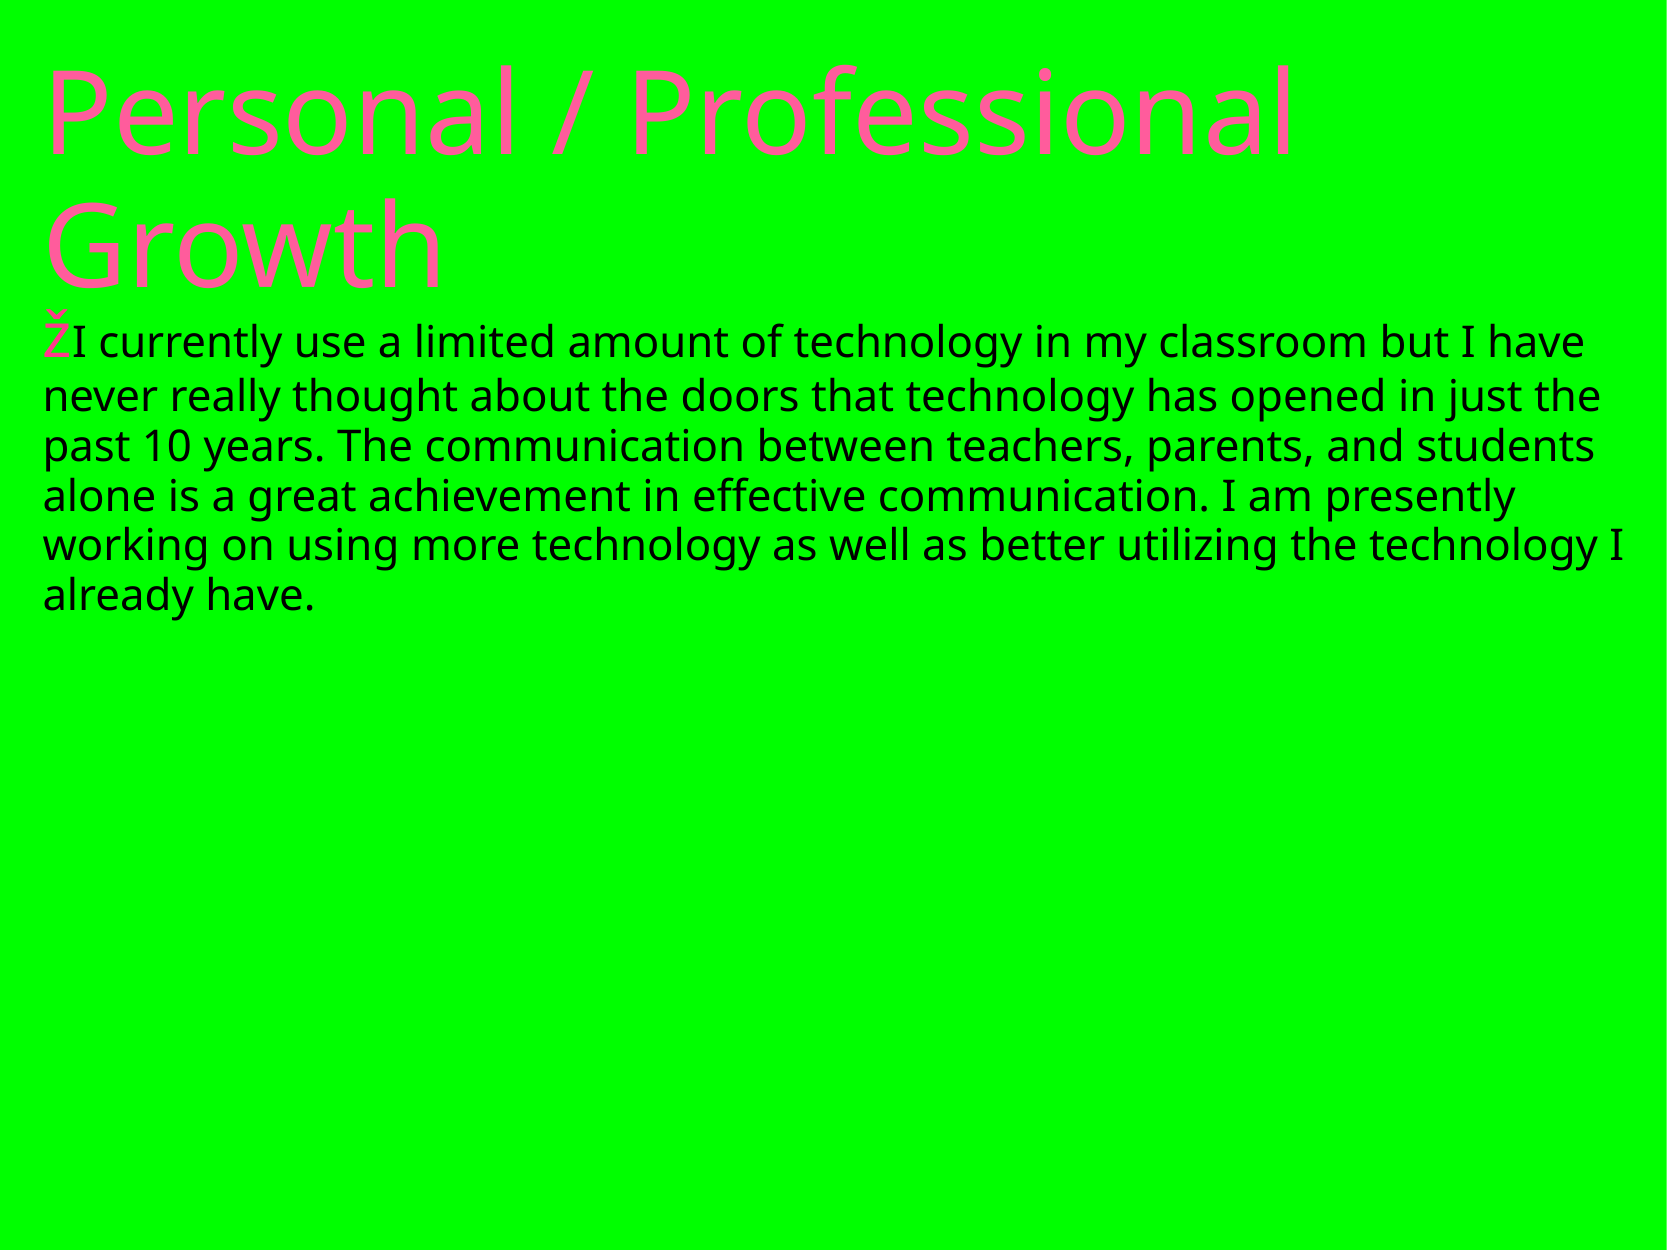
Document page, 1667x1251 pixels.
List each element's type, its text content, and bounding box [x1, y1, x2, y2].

list žI currently use a limited amount of technology in my classroom but I have never really thought about the doors that technology has opened in just the past 10 years. The communication between teachers, parents, and students alone is a great achievement in effective communication. I am presently working on using more technology as well as better utilizing the technology I already have. [42, 299, 1629, 1202]
title Personal / Professional Growth [42, 47, 1629, 299]
